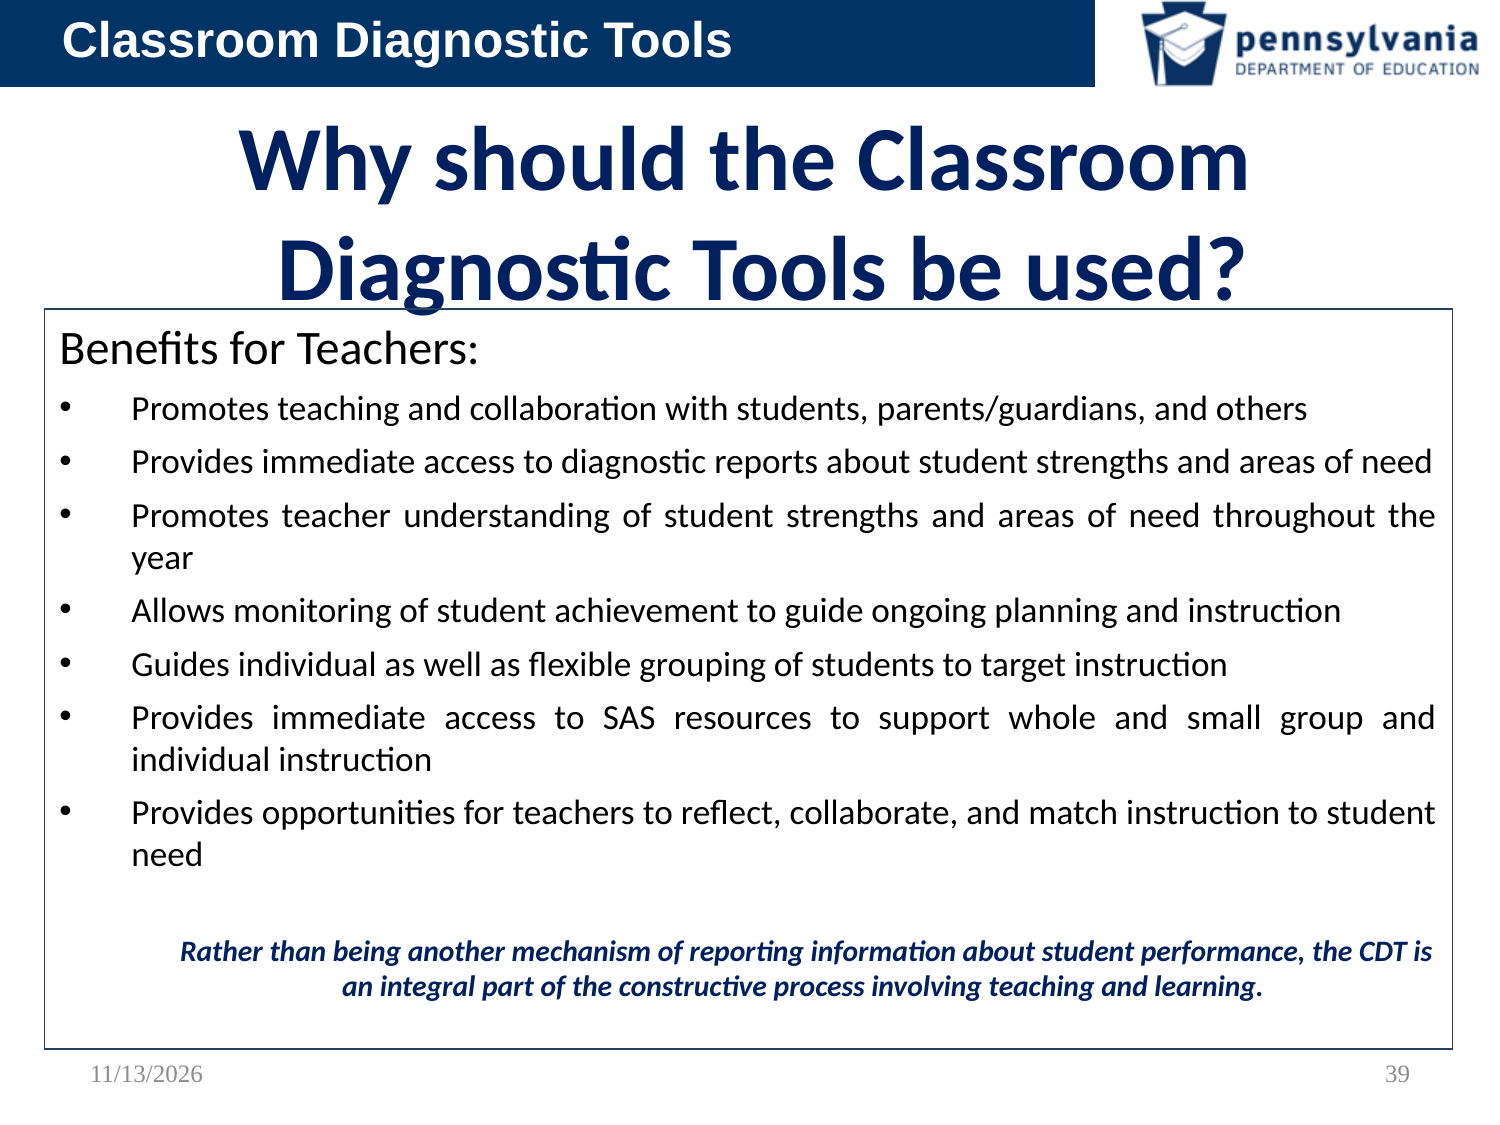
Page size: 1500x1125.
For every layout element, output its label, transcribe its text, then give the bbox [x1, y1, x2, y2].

title Why should the Classroom Diagnostic Tools be used? [70, 159, 1421, 308]
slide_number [75, 1042, 425, 1103]
picture [1134, 0, 1485, 90]
slide_number 39 [1074, 1042, 1425, 1103]
list Benefits for Teachers: Promotes teaching and collaboration with students, parents/guardians, and others Provides immediate access to diagnostic reports about student strengths and areas of need Promotes teacher understanding of student strengths and areas of need throughout the year Allows monitoring of student achievement to guide ongoing planning and instruction Guides individual as well as flexible grouping of students to target instruction Provides immediate access to SAS resources to support whole and small group and individual instruction Provides opportunities for teachers to reflect, collaborate, and match instruction to student need Rather than being another mechanism of reporting information about student performance, the CDT is an integral part of the constructive process involving teaching and learning. [44, 308, 1453, 1050]
